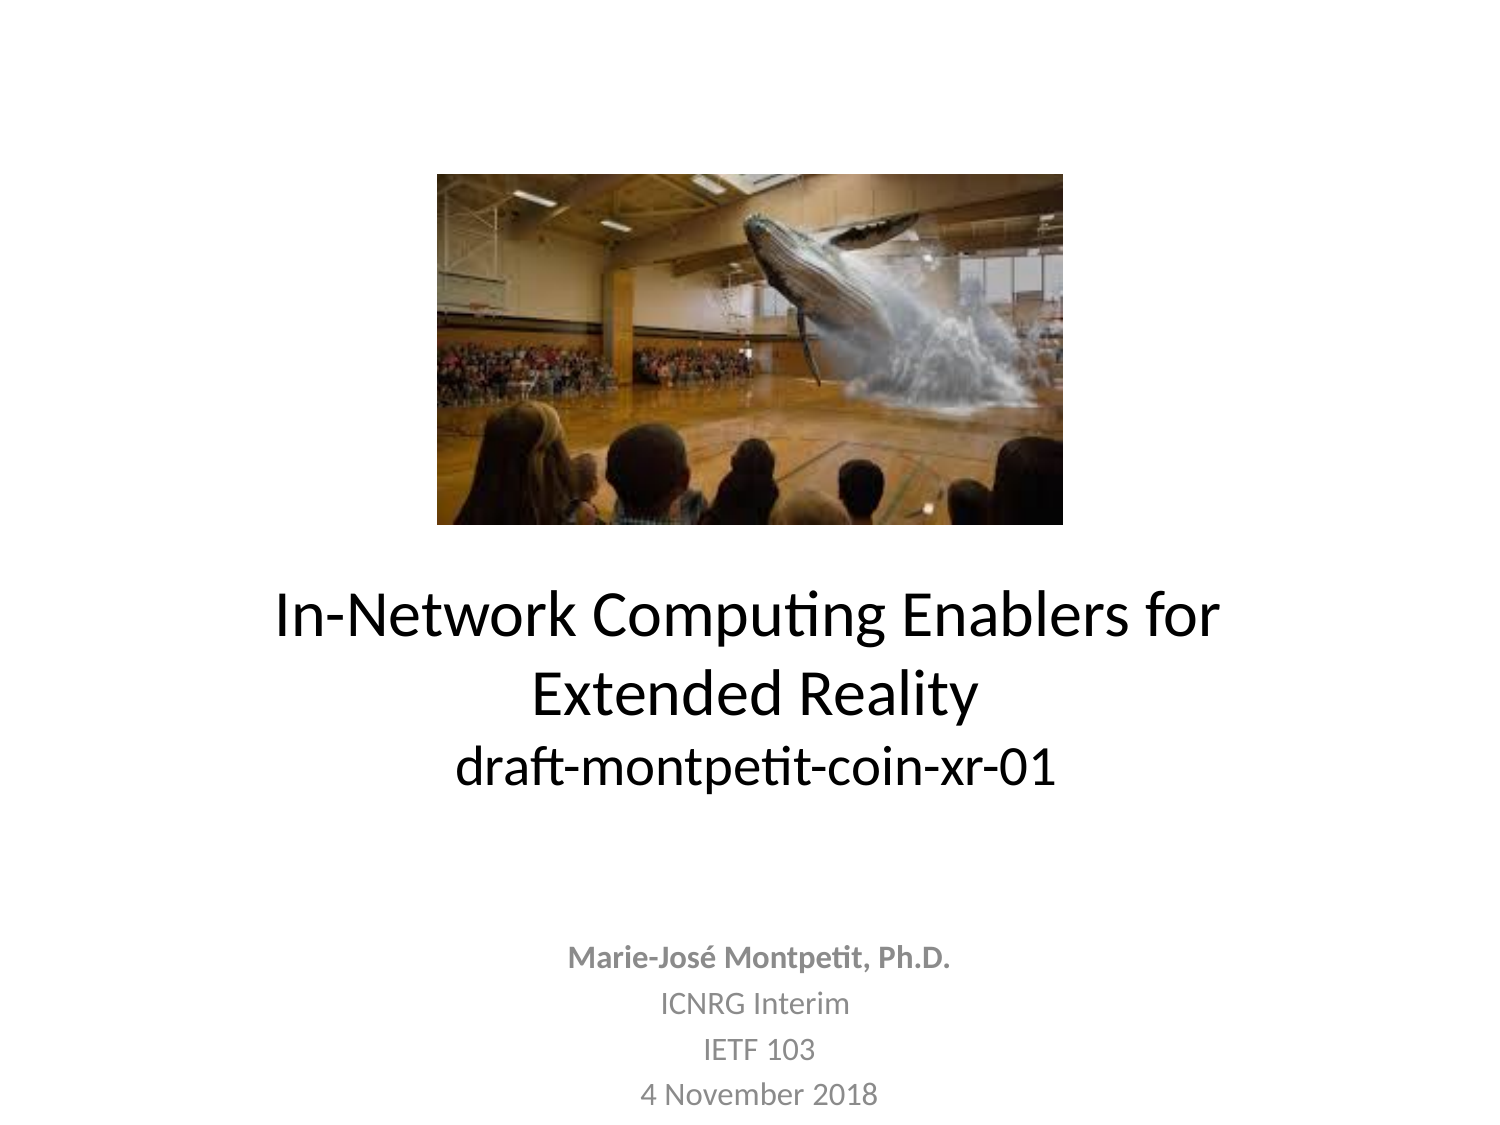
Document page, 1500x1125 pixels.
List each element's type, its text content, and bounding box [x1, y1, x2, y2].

picture [437, 174, 1063, 526]
title In-Network Computing Enablers for Extended Reality draft-montpetit-coin-xr-01 [87, 562, 1425, 804]
subtitle Marie-José Montpetit, Ph.D. ICNRG Interim IETF 103 4 November 2018 [21, 837, 1497, 1125]
